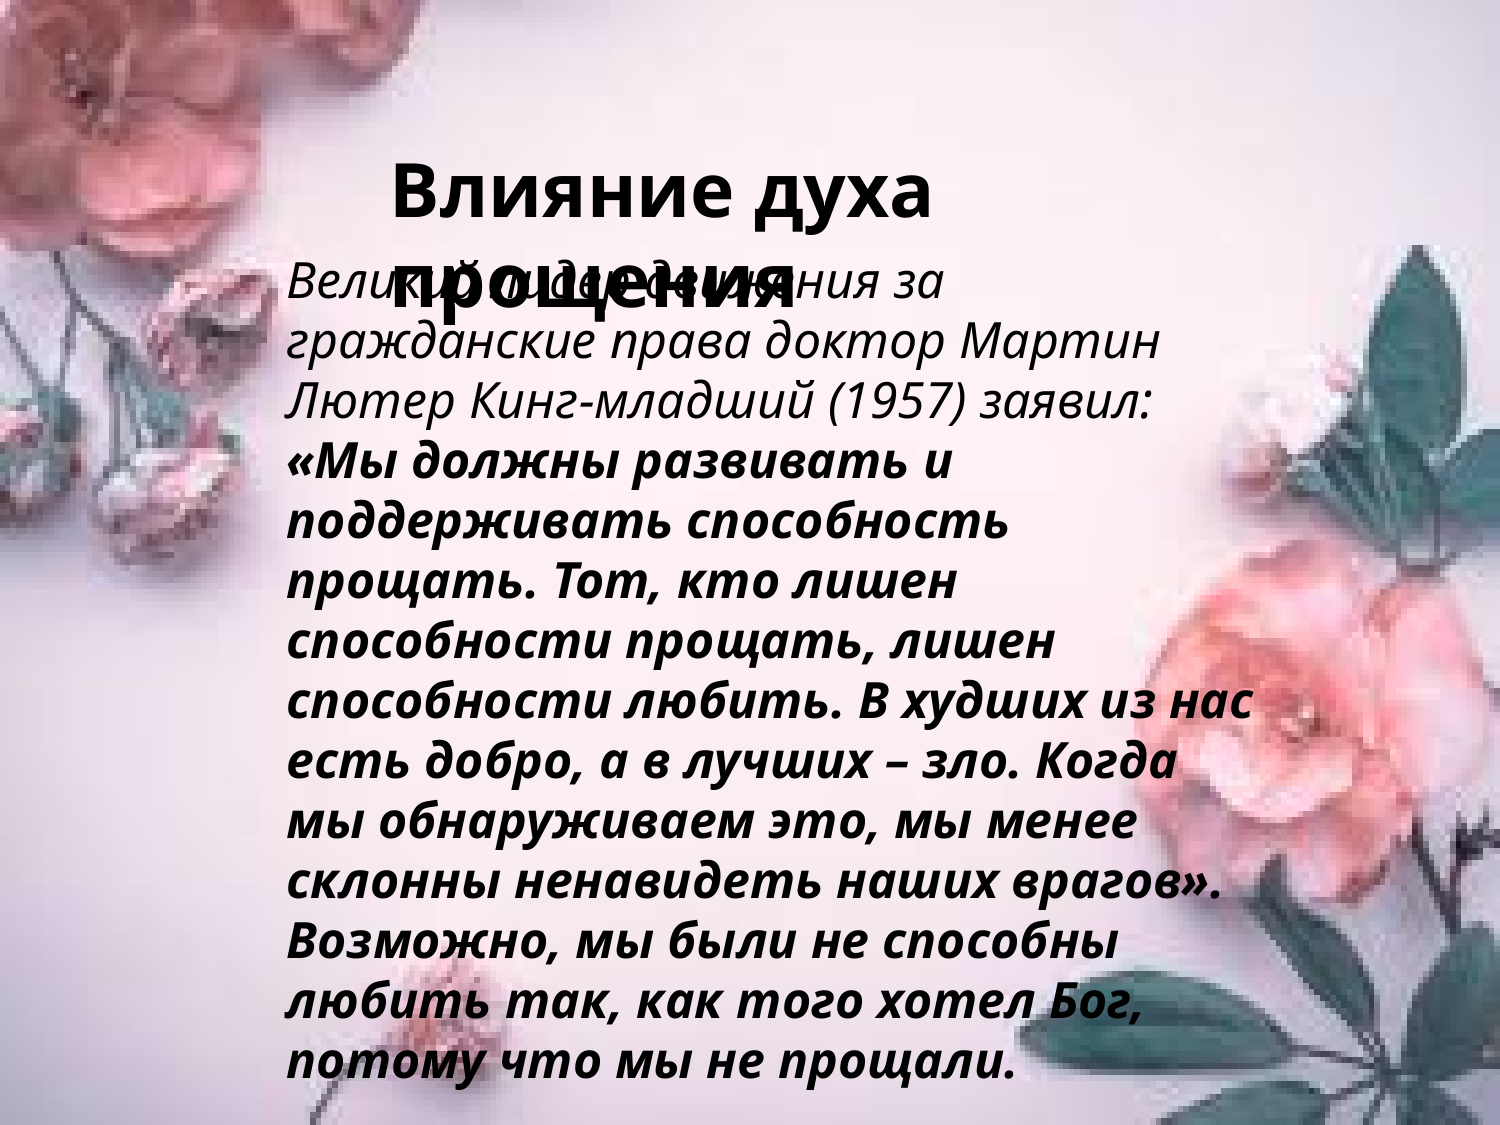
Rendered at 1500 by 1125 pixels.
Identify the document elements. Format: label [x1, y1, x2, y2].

list [0, 0, 1500, 1125]
